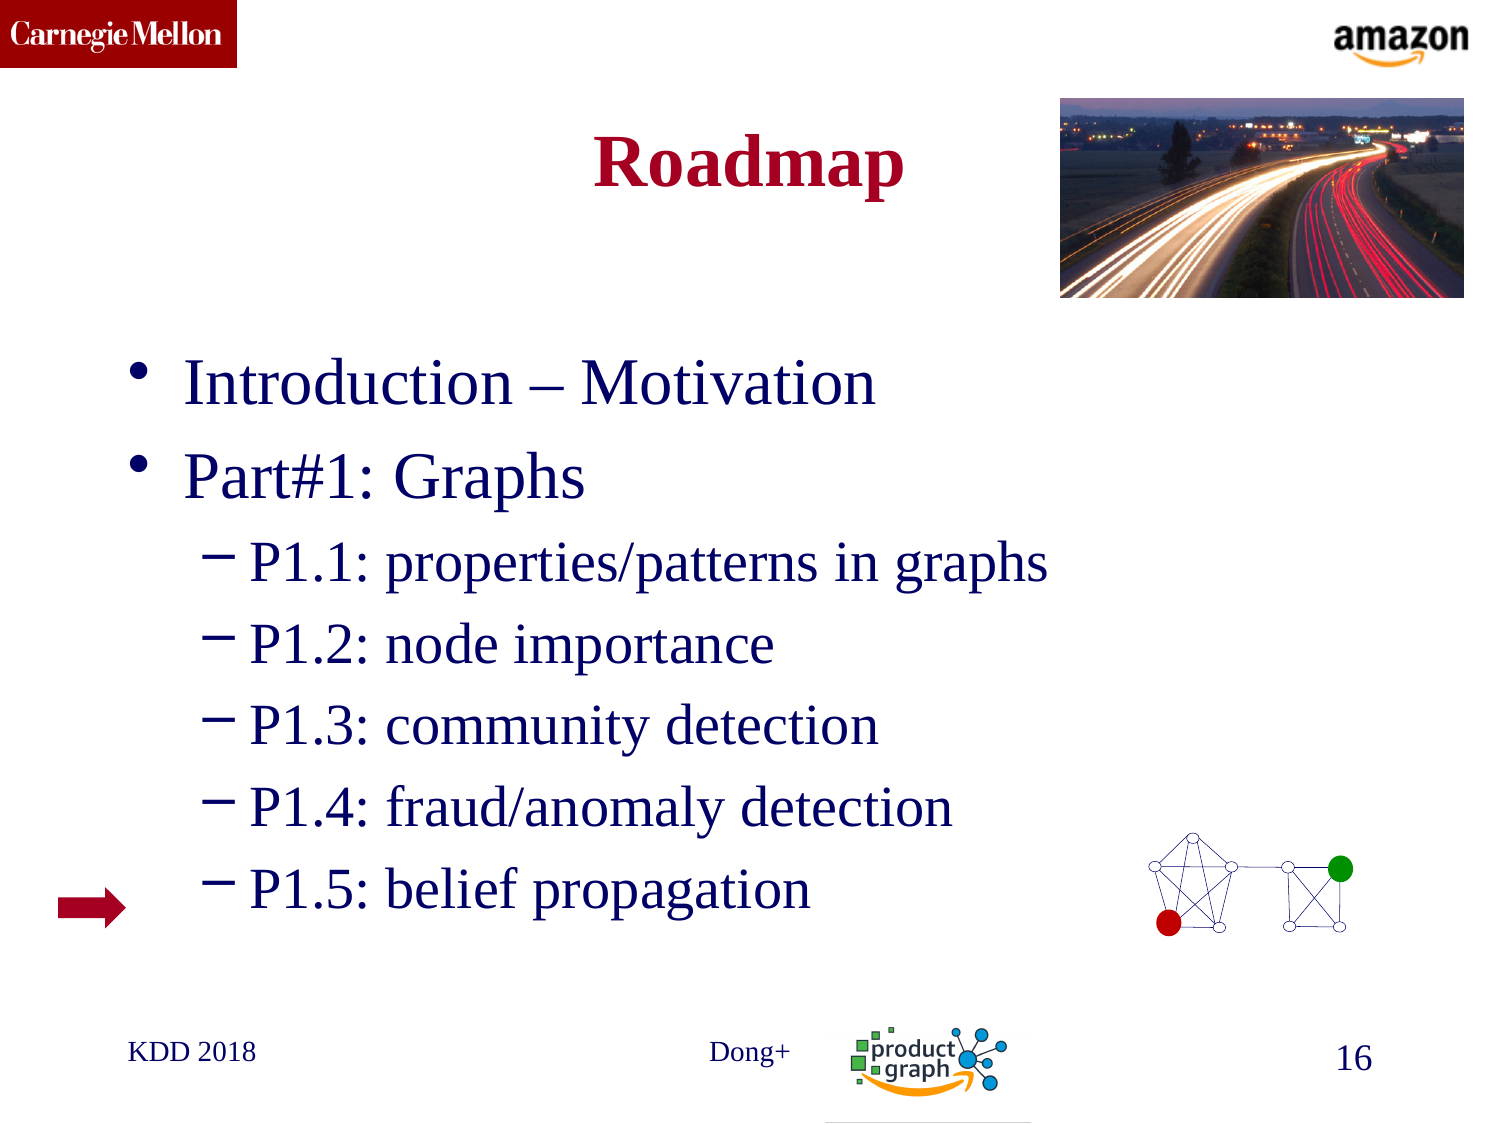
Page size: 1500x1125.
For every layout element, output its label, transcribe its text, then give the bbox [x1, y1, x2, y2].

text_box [1148, 832, 1346, 933]
picture [1060, 98, 1464, 299]
picture [1322, 4, 1484, 88]
slide_number KDD 2018 [112, 1024, 426, 1101]
text_box [58, 887, 126, 929]
slide_number 16 [1074, 1024, 1388, 1101]
picture [0, 0, 237, 68]
footer Dong+ [512, 1024, 988, 1101]
list Introduction – Motivation Part#1: Graphs P1.1: properties/patterns in graphs P1.2: node importance P1.3: community detection P1.4: fraud/anomaly detection P1.5: belief propagation [112, 237, 1388, 1001]
title Roadmap [112, 99, 1058, 213]
